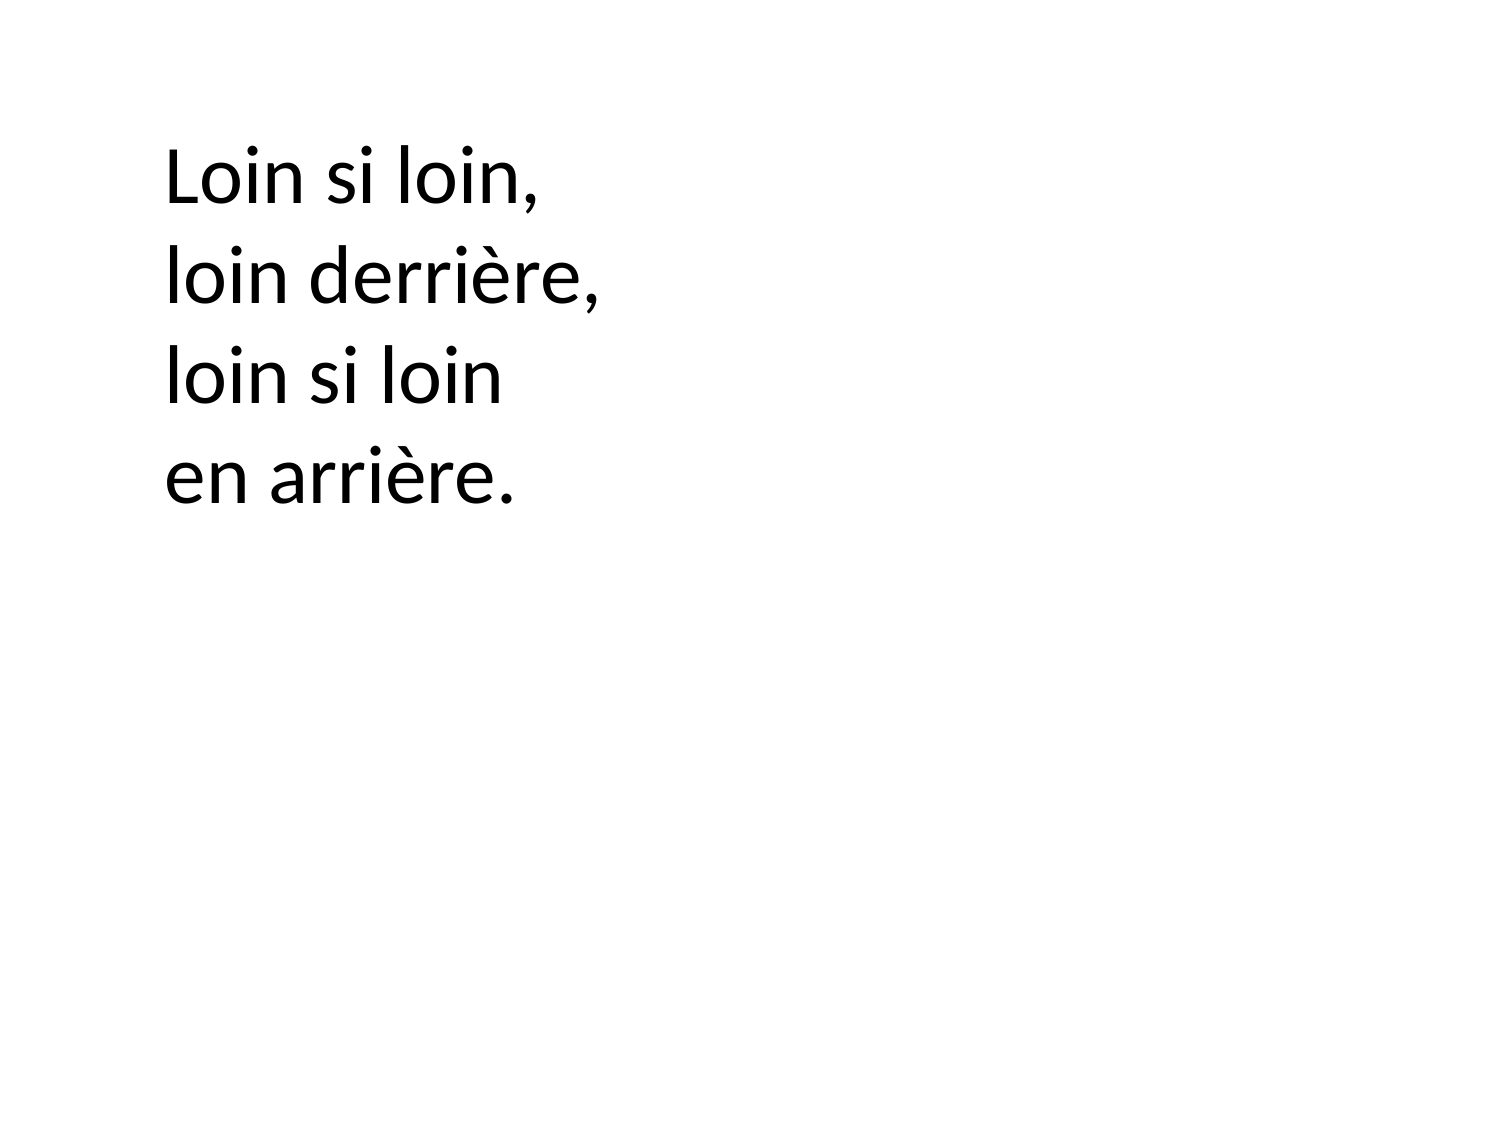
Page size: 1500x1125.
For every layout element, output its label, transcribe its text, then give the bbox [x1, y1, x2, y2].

text_box Loin si loin, loin derrière, loin si loin en arrière. [149, 112, 900, 528]
